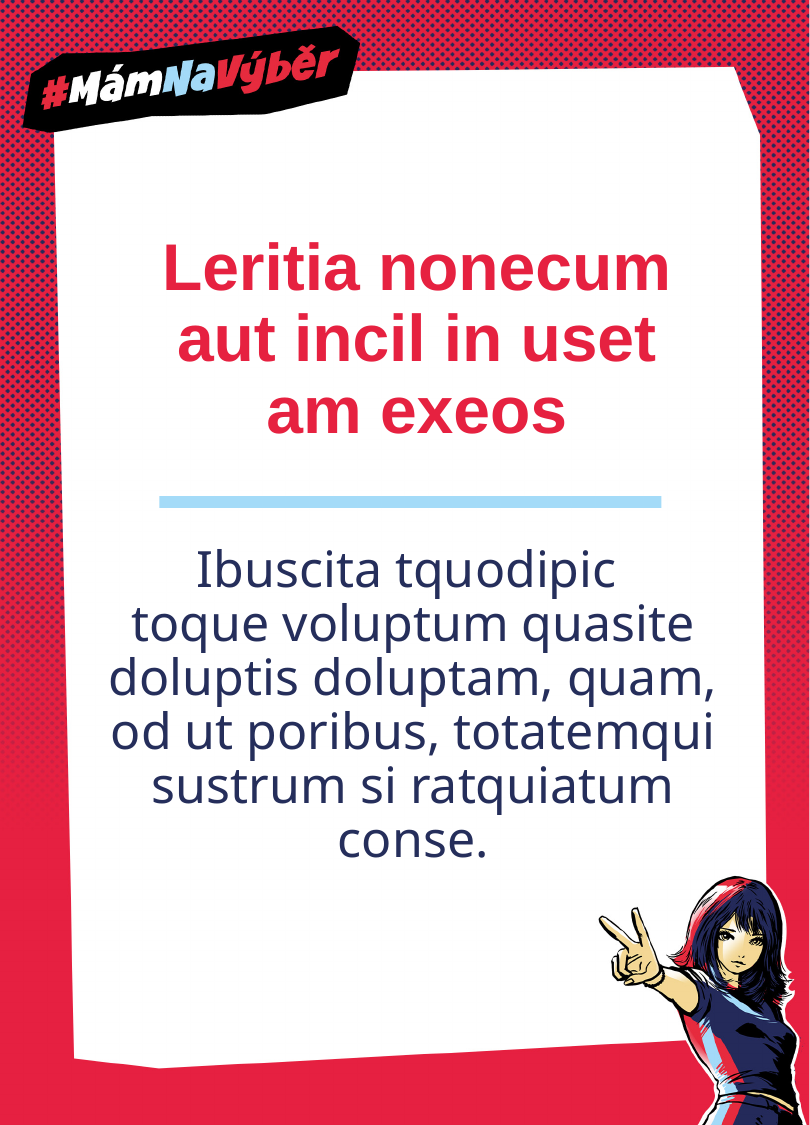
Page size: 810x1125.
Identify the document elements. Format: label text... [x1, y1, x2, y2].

text_box Ibuscita tquodipic toque voluptum quasite doluptis doluptam, quam, od ut poribus, totatemqui sustrum si ratquiatum conse. [88, 537, 739, 965]
picture [0, 0, 810, 1125]
text_box Leritia nonecum aut incil in uset am exeos [118, 224, 716, 455]
